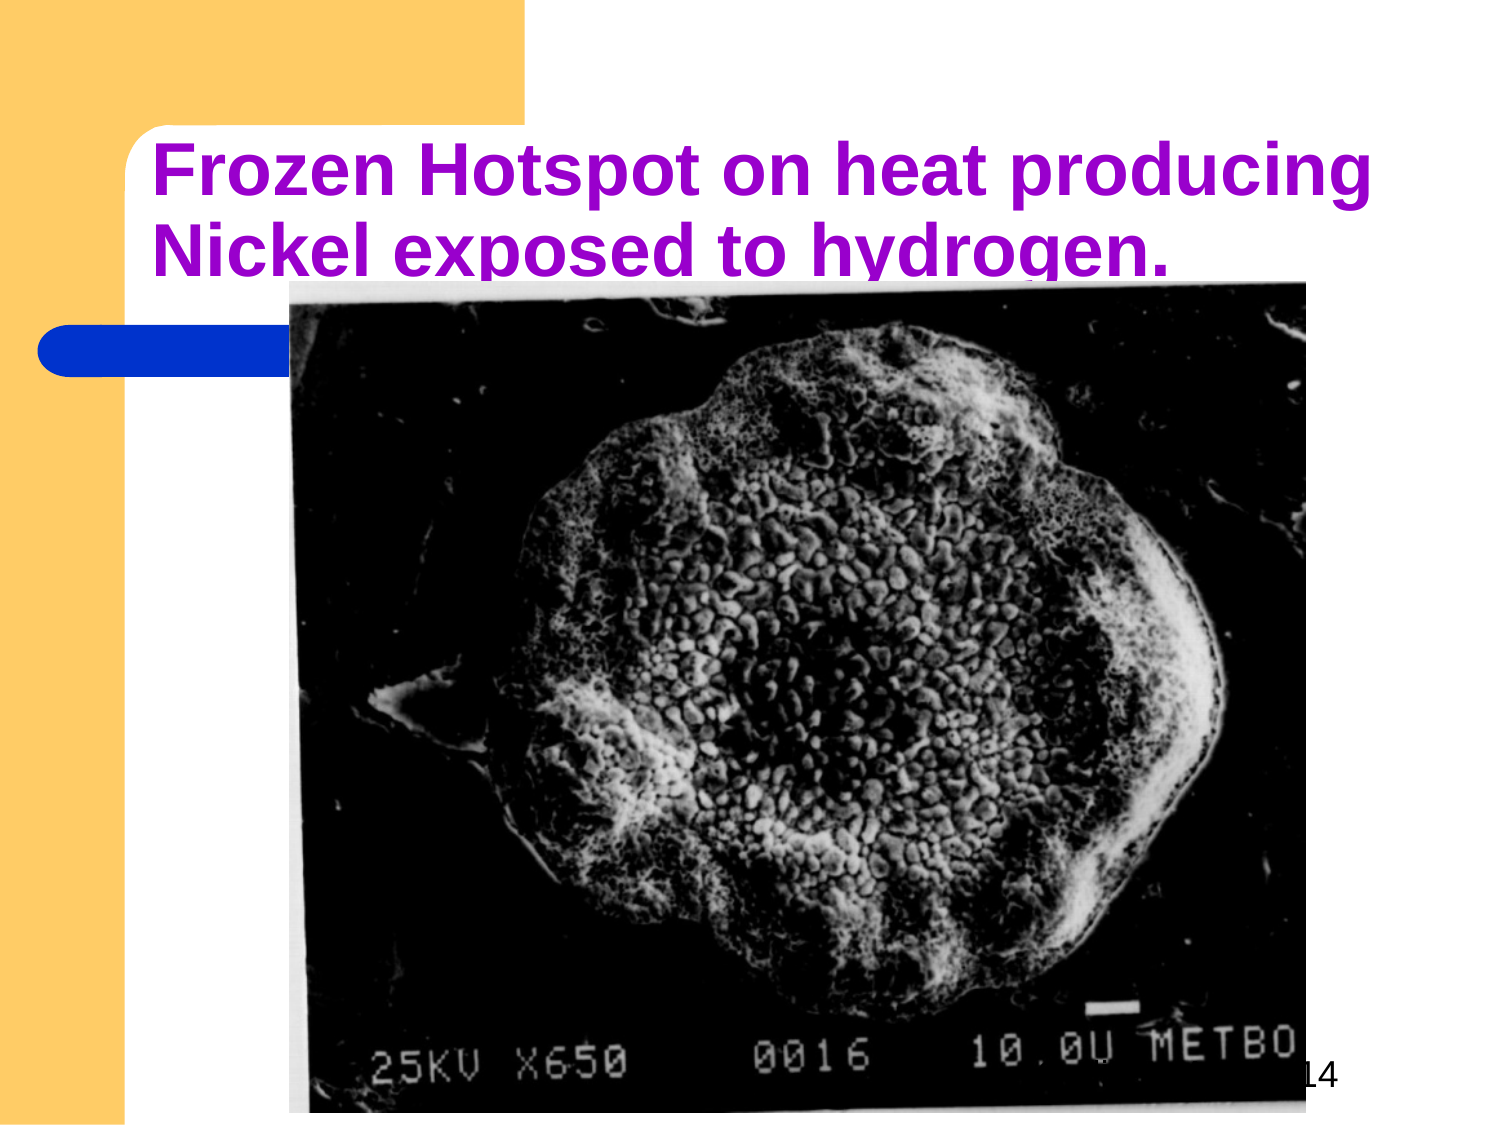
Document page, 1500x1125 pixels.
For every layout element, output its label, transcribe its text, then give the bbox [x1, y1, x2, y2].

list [288, 281, 1306, 1113]
footer Collis IWAHLM 14 [1309, 1024, 1426, 1103]
title Frozen Hotspot on heat producing Nickel exposed to hydrogen. [136, 136, 1413, 301]
